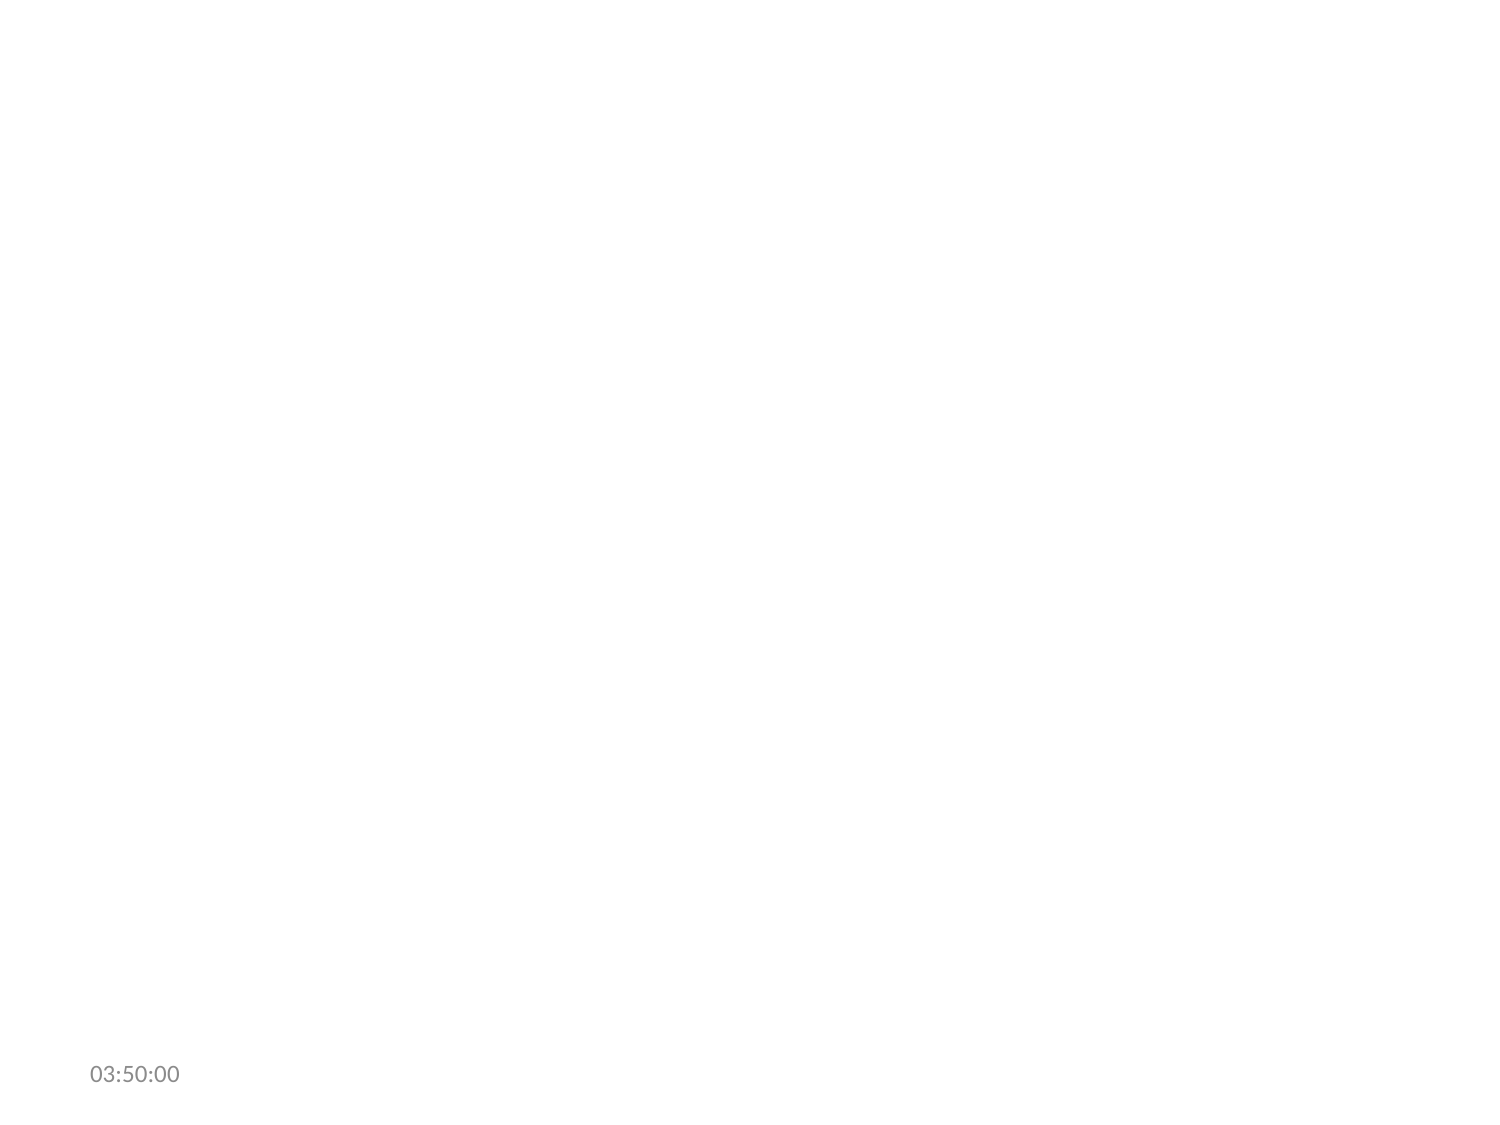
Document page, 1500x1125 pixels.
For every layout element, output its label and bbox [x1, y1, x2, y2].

slide_number [75, 1042, 425, 1103]
